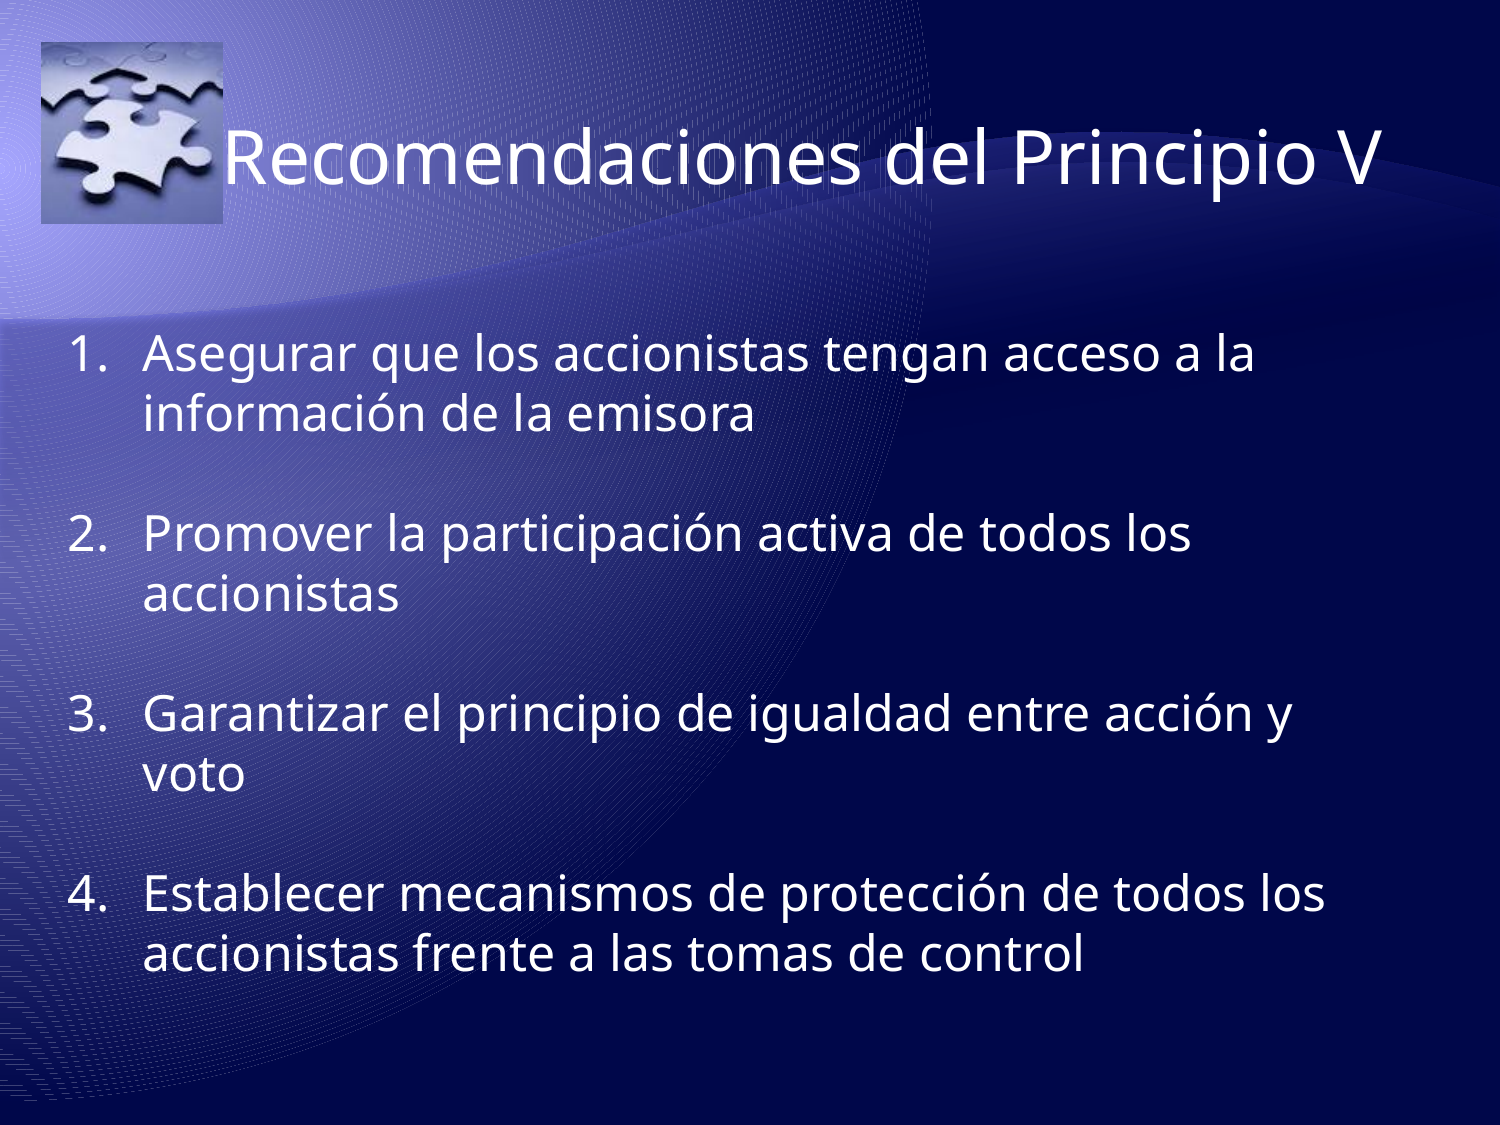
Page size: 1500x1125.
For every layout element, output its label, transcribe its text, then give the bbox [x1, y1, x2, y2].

text_box Asegurar que los accionistas tengan acceso a la información de la emisora Promover la participación activa de todos los accionistas Garantizar el principio de igualdad entre acción y voto Establecer mecanismos de protección de todos los accionistas frente a las tomas de control [53, 314, 1400, 1050]
text_box Recomendaciones del Principio V [230, 101, 1500, 207]
picture [41, 42, 223, 225]
